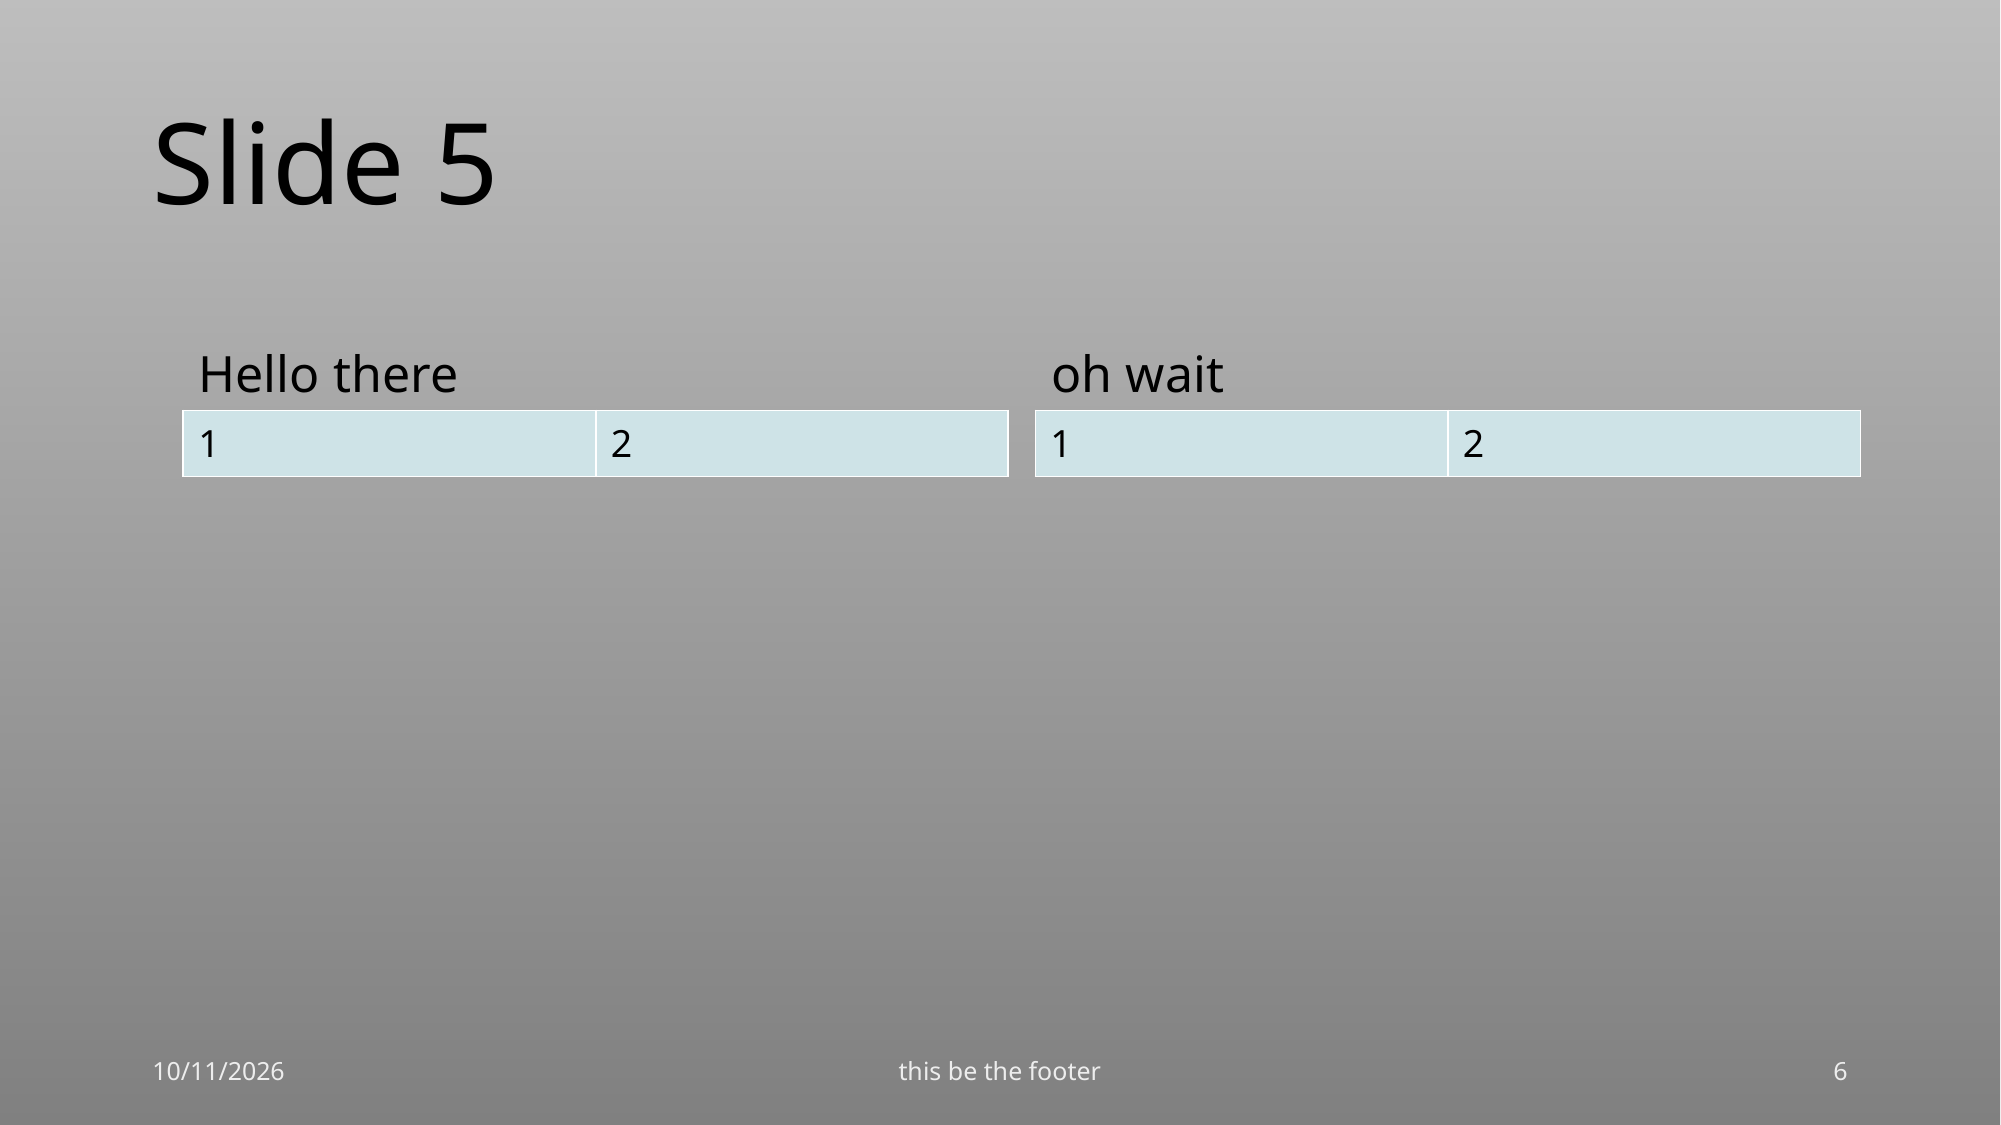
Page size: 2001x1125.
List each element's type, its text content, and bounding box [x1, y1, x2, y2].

slide_number ‹#› [1412, 1042, 1863, 1103]
list oh wait [1036, 275, 1863, 411]
title Slide 5 [137, 59, 1863, 278]
table_header 1 [184, 411, 595, 476]
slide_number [137, 1042, 588, 1103]
picture [0, 0, 2001, 1125]
table_header 1 [1036, 411, 1447, 476]
list Hello there [183, 275, 1009, 410]
table_header 2 [1449, 411, 1860, 476]
footer this be the footer [662, 1042, 1338, 1103]
table_header 2 [597, 411, 1007, 476]
